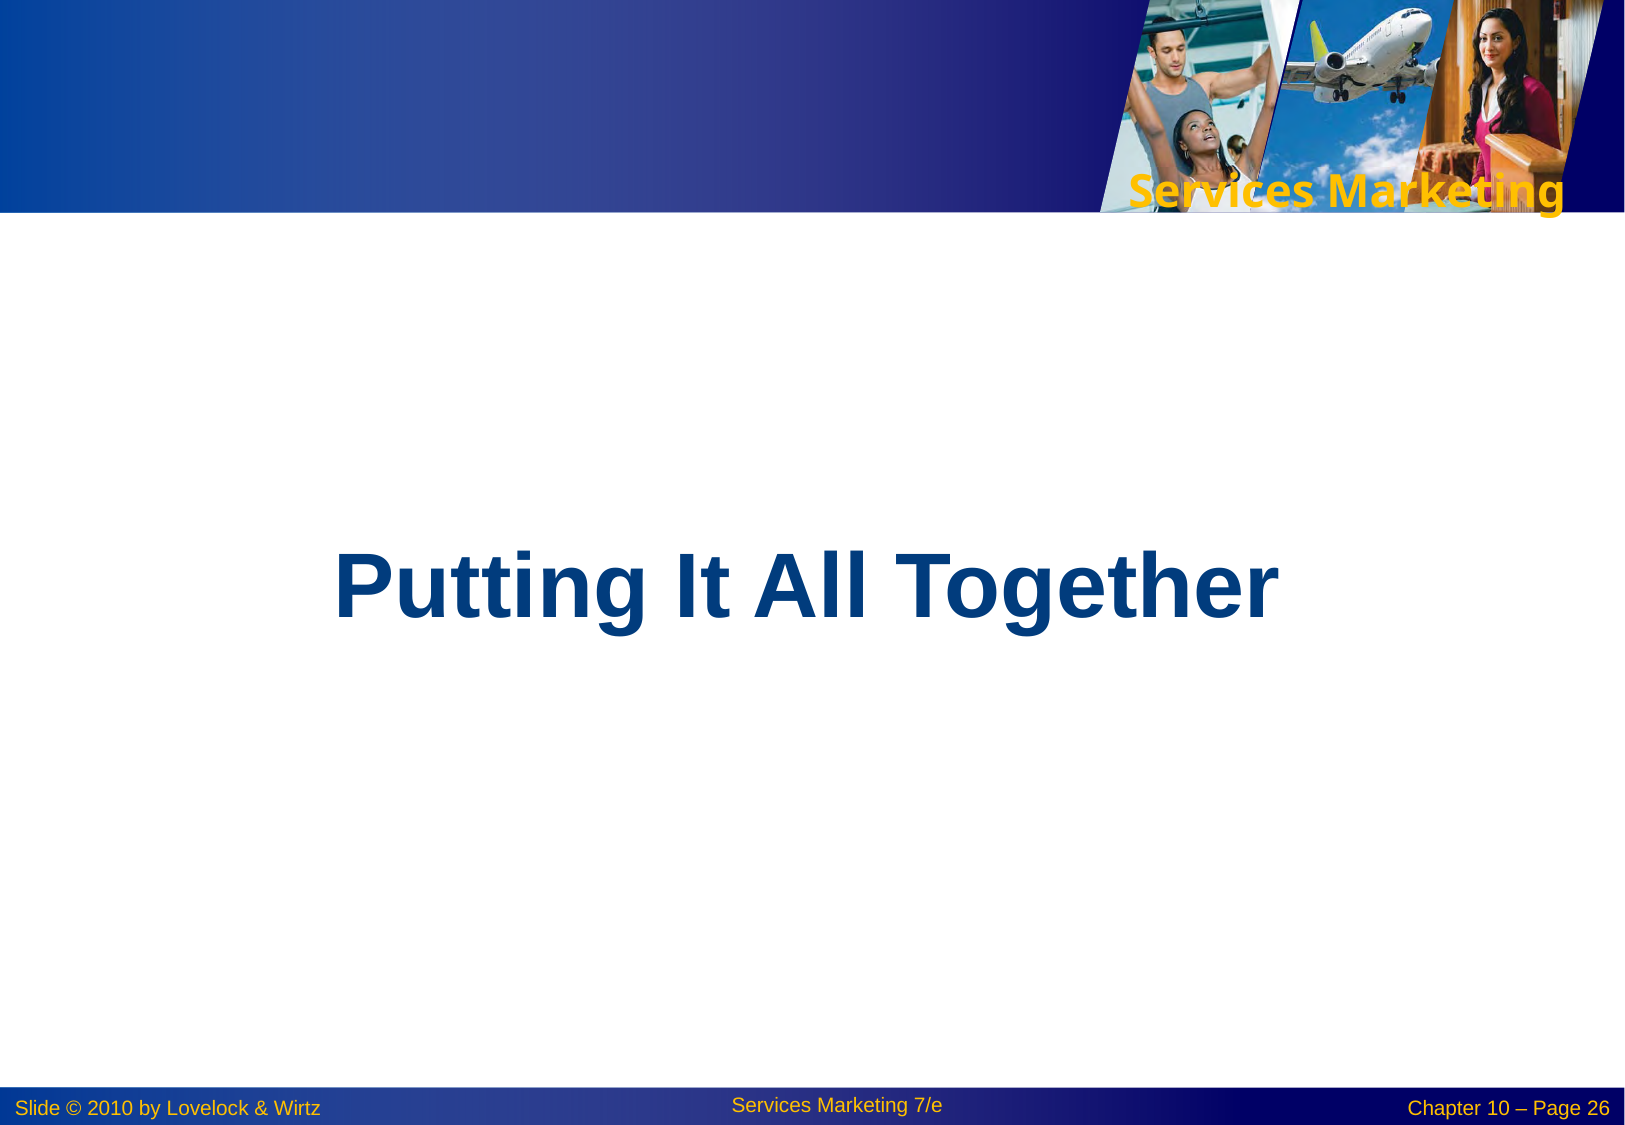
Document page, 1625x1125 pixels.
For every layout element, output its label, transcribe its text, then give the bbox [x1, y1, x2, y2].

picture [1162, 186, 1172, 192]
text_box Putting It All Together [115, 410, 1500, 740]
picture [1546, 187, 1556, 202]
picture [1100, 0, 1604, 213]
